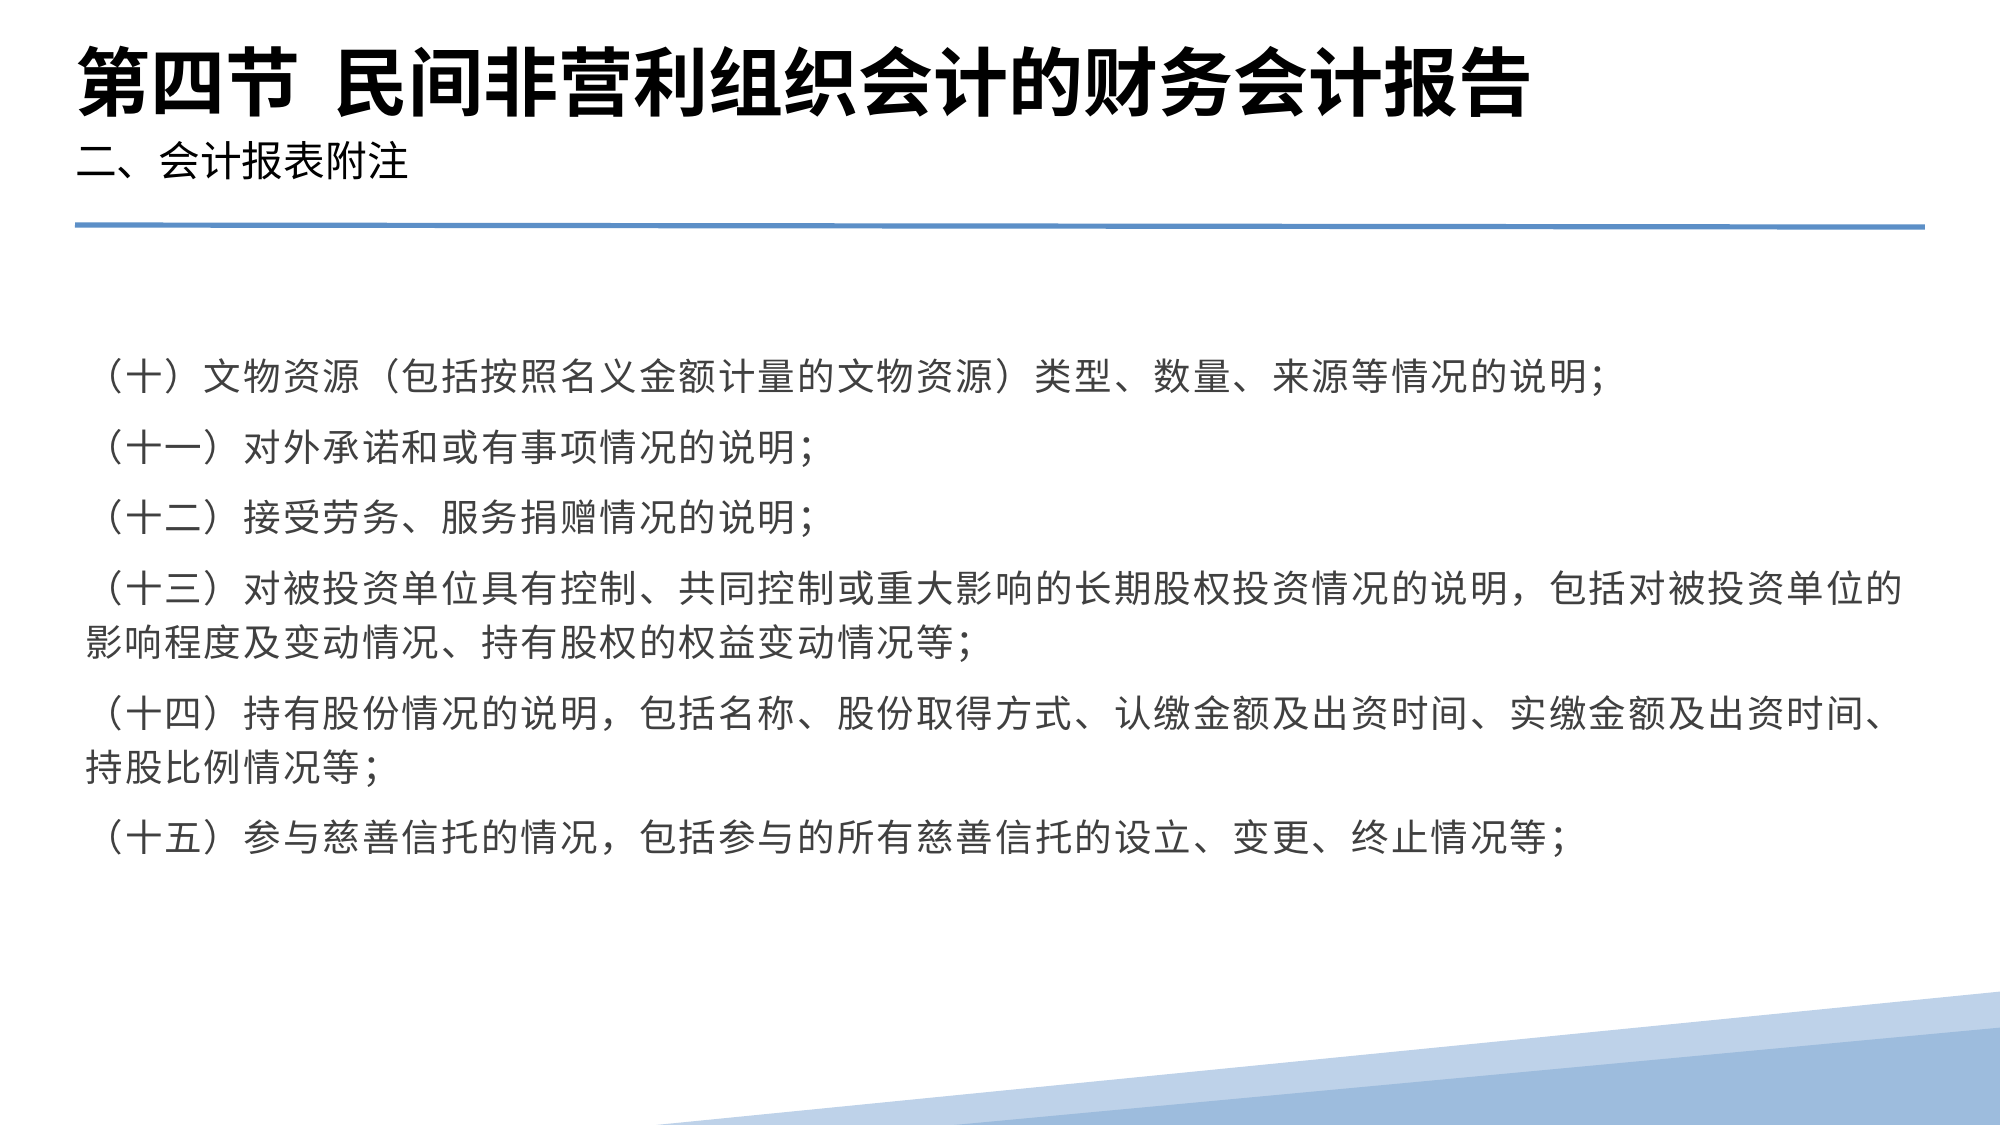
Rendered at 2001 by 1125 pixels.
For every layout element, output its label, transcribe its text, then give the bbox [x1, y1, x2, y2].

text_box （十）文物资源（包括按照名义金额计量的文物资源）类型、数量、来源等情况的说明； （十一）对外承诺和或有事项情况的说明； （十二）接受劳务、服务捐赠情况的说明； （十三）对被投资单位具有控制、共同控制或重大影响的长期股权投资情况的说明，包括对被投资单位的影响程度及变动情况、持有股权的权益变动情况等； （十四）持有股份情况的说明，包括名称、股份取得方式、认缴金额及出资时间、实缴金额及出资时间、持股比例情况等； （十五）参与慈善信托的情况，包括参与的所有慈善信托的设立、变更、终止情况等； [75, 252, 1925, 1022]
text_box 第四节 民间非营利组织会计的财务会计报告 [75, 24, 1925, 124]
text_box 二、会计报表附注 [75, 124, 1925, 200]
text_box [74, 224, 1925, 228]
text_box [656, 991, 2000, 1125]
